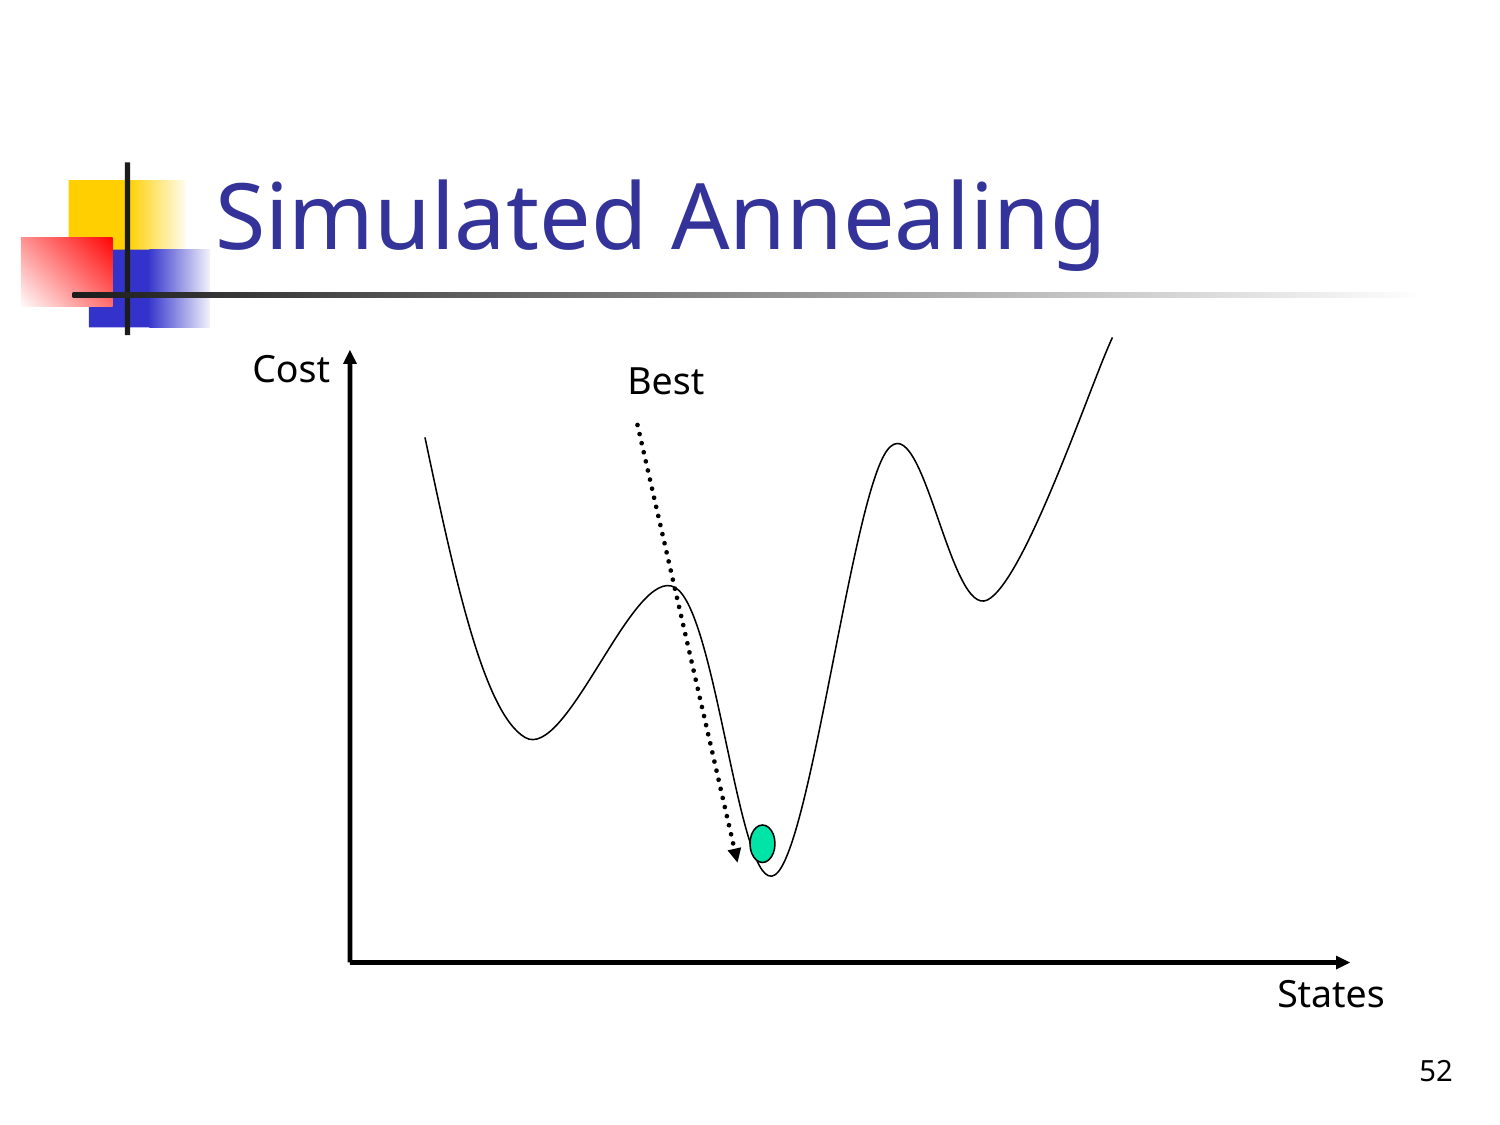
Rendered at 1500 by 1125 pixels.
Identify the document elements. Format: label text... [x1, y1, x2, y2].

text_box [1337, 956, 1349, 962]
text_box Cost [237, 337, 400, 398]
slide_number 52 [1154, 1023, 1468, 1100]
text_box [728, 849, 741, 863]
text_box [750, 825, 775, 863]
title Simulated Annealing [199, 140, 1479, 276]
text_box Best [612, 349, 738, 410]
text_box States [1262, 962, 1438, 1023]
text_box [424, 337, 1113, 877]
